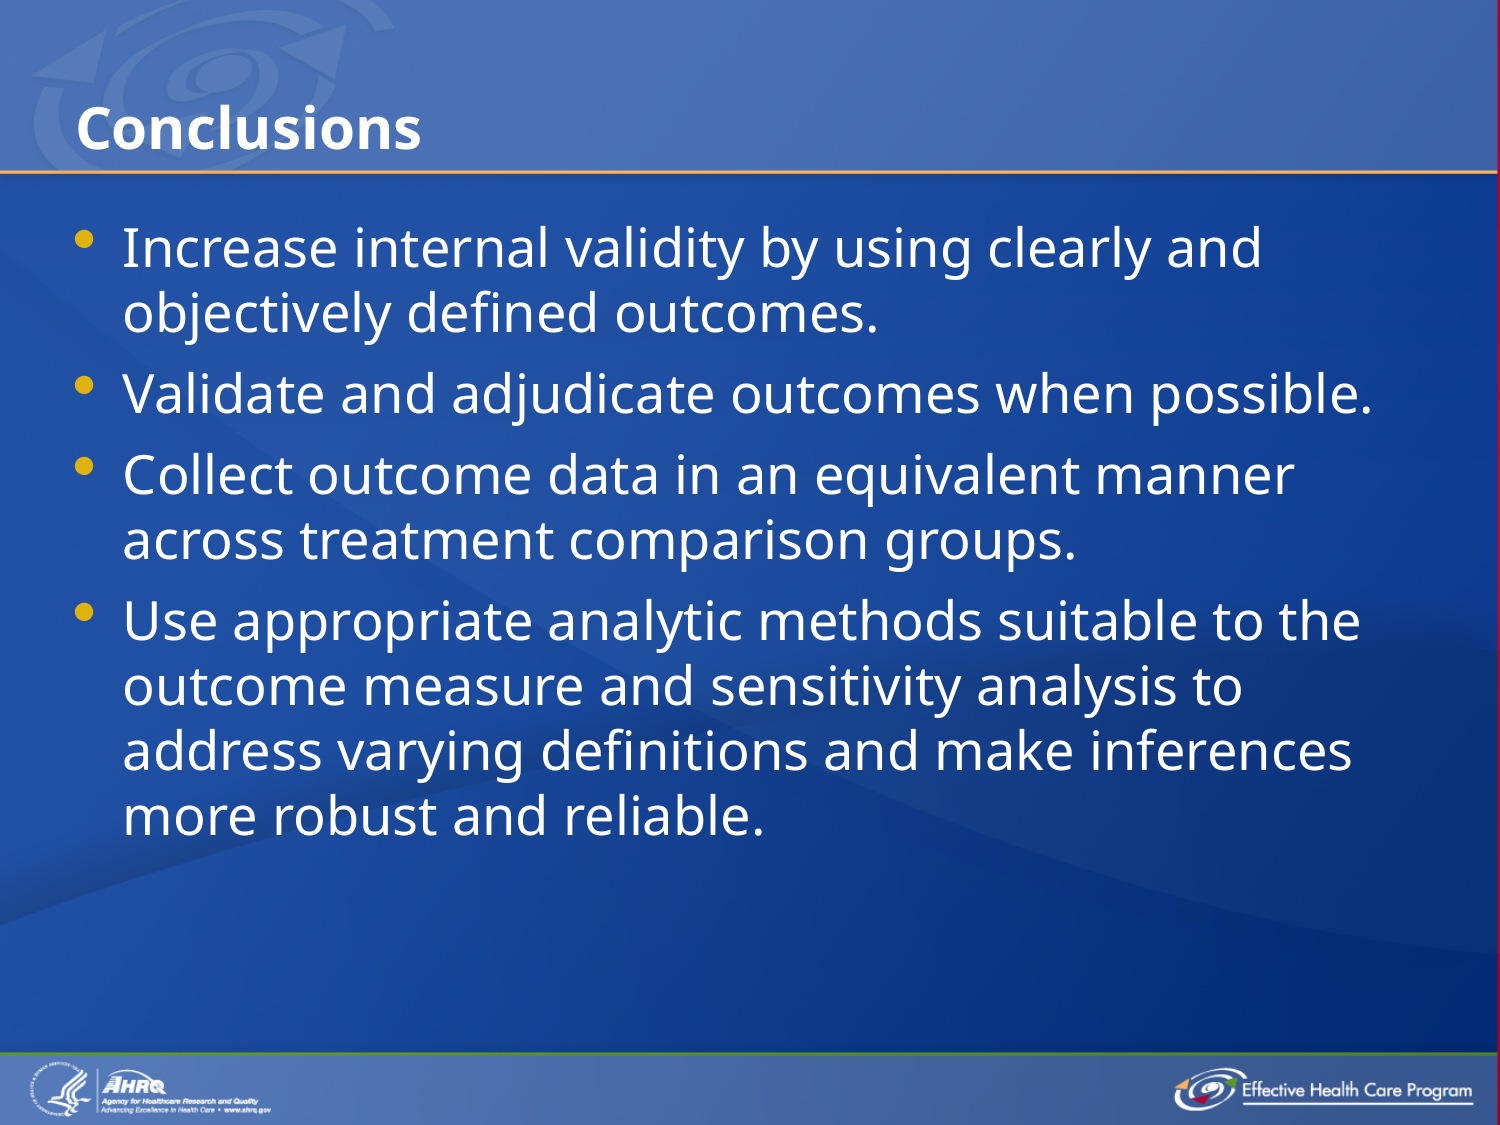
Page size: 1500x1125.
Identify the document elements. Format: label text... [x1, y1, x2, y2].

title Conclusions [75, 21, 1425, 163]
list Increase internal validity by using clearly and objectively defined outcomes. Validate and adjudicate outcomes when possible. Collect outcome data in an equivalent manner across treatment comparison groups. Use appropriate analytic methods suitable to the outcome measure and sensitivity analysis to address varying definitions and make inferences more robust and reliable. [75, 213, 1425, 1005]
picture [0, 0, 1500, 1125]
